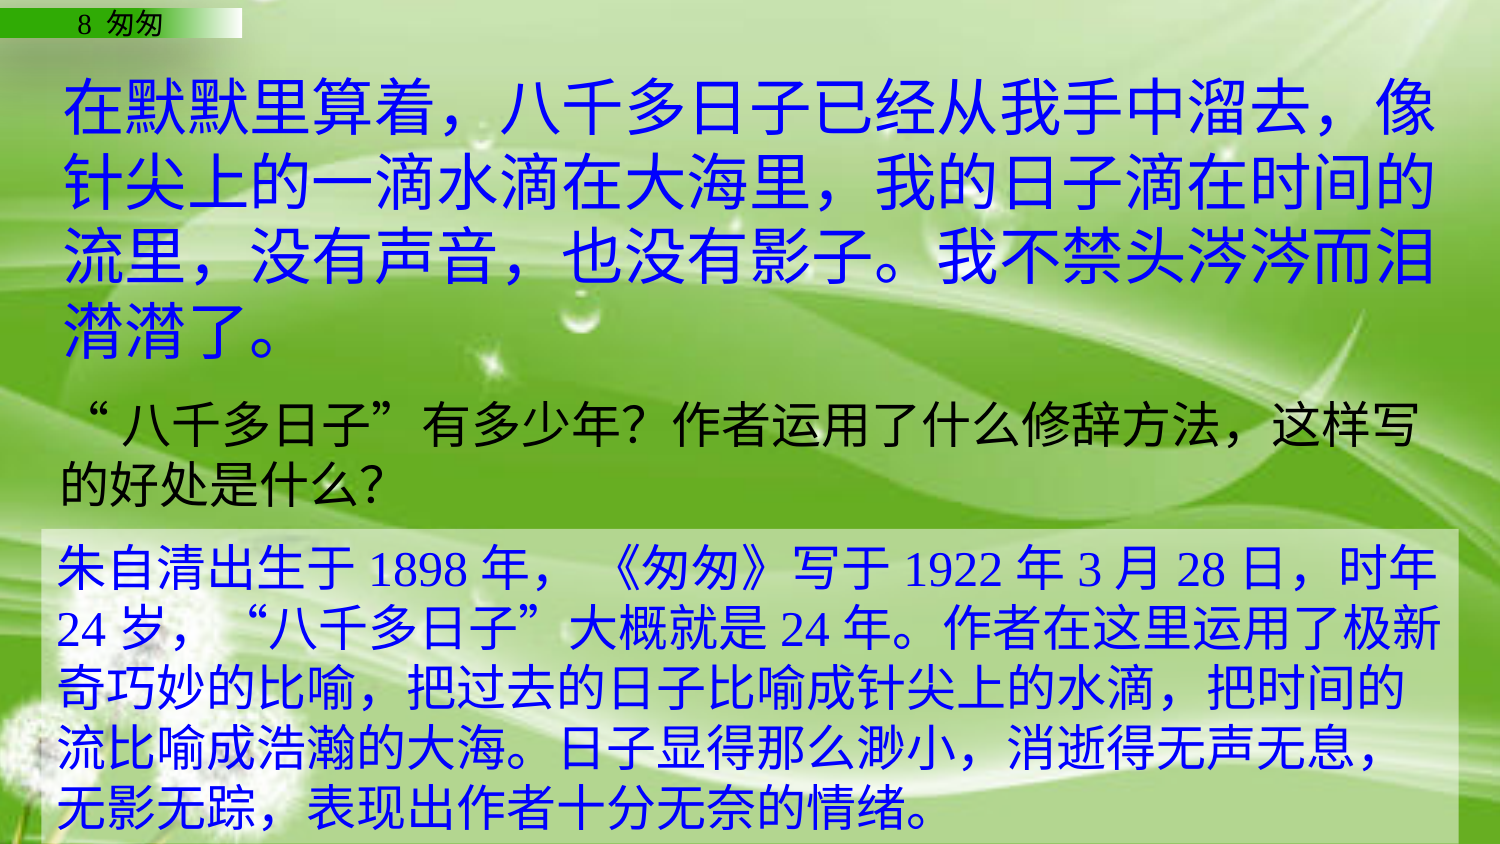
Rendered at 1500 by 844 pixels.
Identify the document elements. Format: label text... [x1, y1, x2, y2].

picture [0, 0, 1500, 844]
text_box “八千多日子”有多少年？作者运用了什么修辞方法，这样写的好处是什么？ [45, 350, 1463, 521]
text_box 朱自清出生于1898年， 《匆匆》写于1922年3月28日，时年24岁，“八千多日子”大概就是24年。作者在这里运用了极新奇巧妙的比喻，把过去的日子比喻成针尖上的水滴，把时间的流比喻成浩瀚的大海。日子显得那么渺小，消逝得无声无息，无影无踪，表现出作者十分无奈的情绪。 [41, 528, 1459, 844]
text_box 在默默里算着，八千多日子已经从我手中溜去，像针尖上的一滴水滴在大海里，我的日子滴在时间的流里，没有声音，也没有影子。我不禁头涔涔而泪潸潸了。 [47, 60, 1453, 350]
